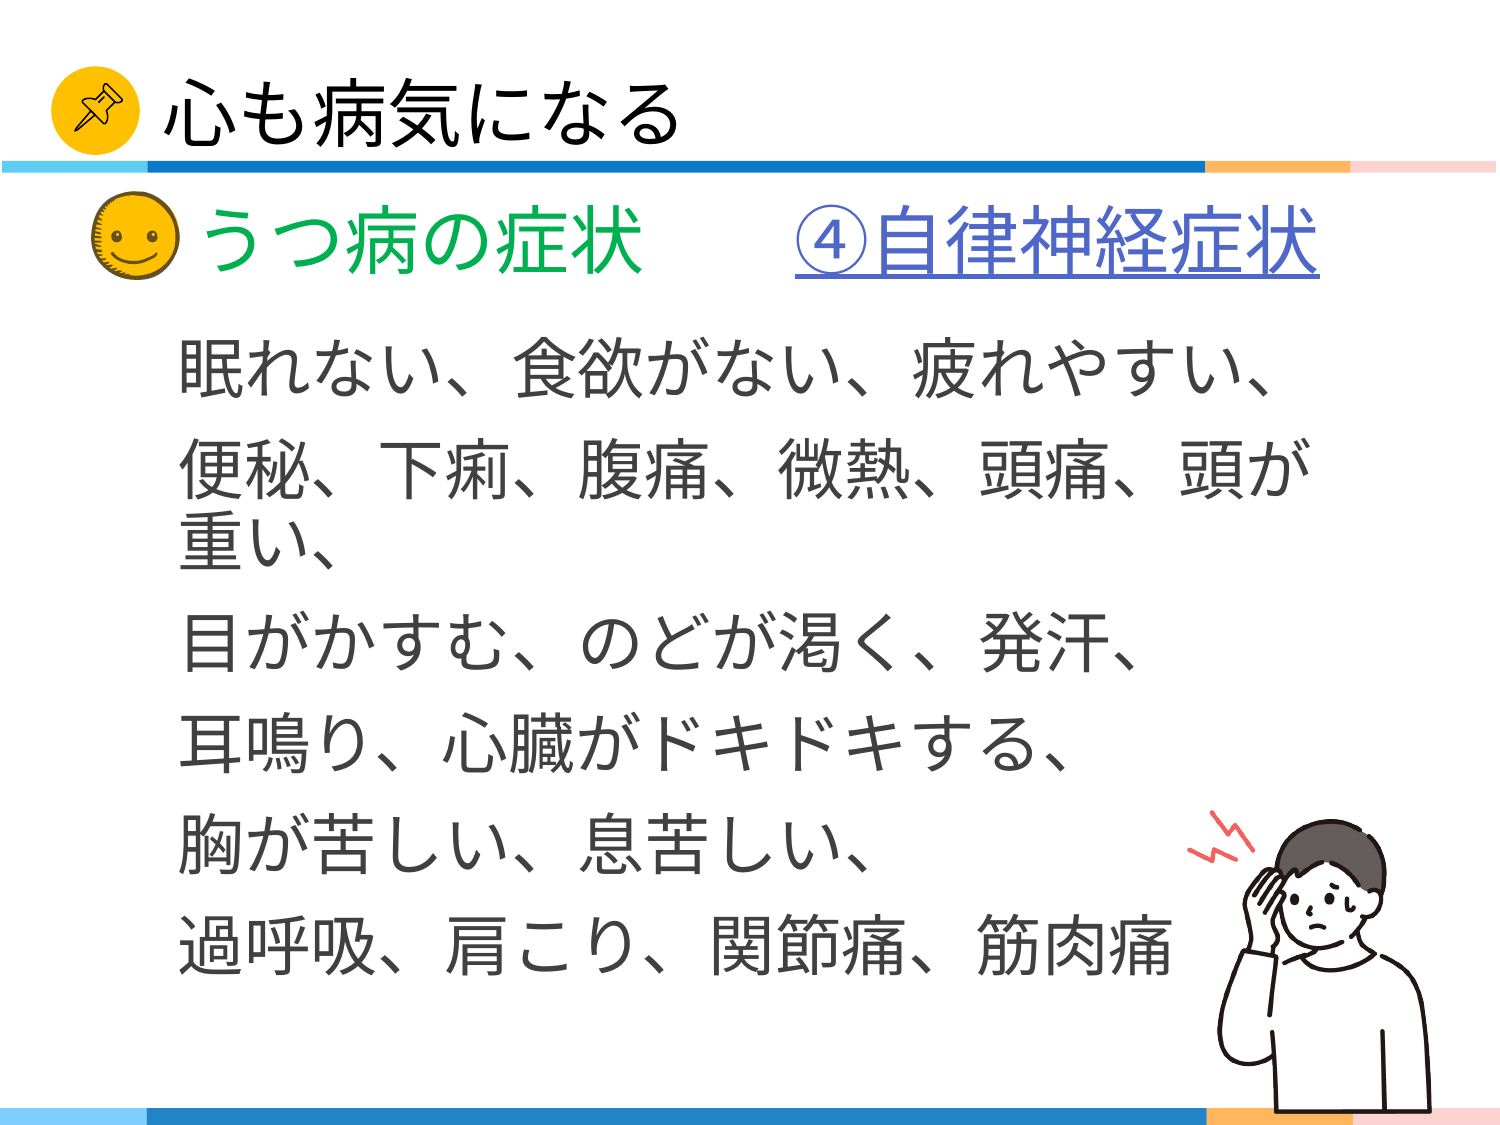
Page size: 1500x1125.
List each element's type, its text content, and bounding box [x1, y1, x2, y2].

text_box うつ病の症状 ④自律神経症状 [179, 185, 1481, 291]
text_box 眠れない、食欲がない、疲れやすい、 便秘、下痢、腹痛、微熱、頭痛、頭が重い、 目がかすむ、のどが渇く、発汗、 耳鳴り、心臓がドキドキする、 胸が苦しい、息苦しい、 過呼吸、肩こり、関節痛、筋肉痛 [162, 328, 1376, 861]
title 心も病気になる [147, 41, 1500, 172]
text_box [90, 191, 180, 281]
picture [1186, 810, 1432, 1114]
